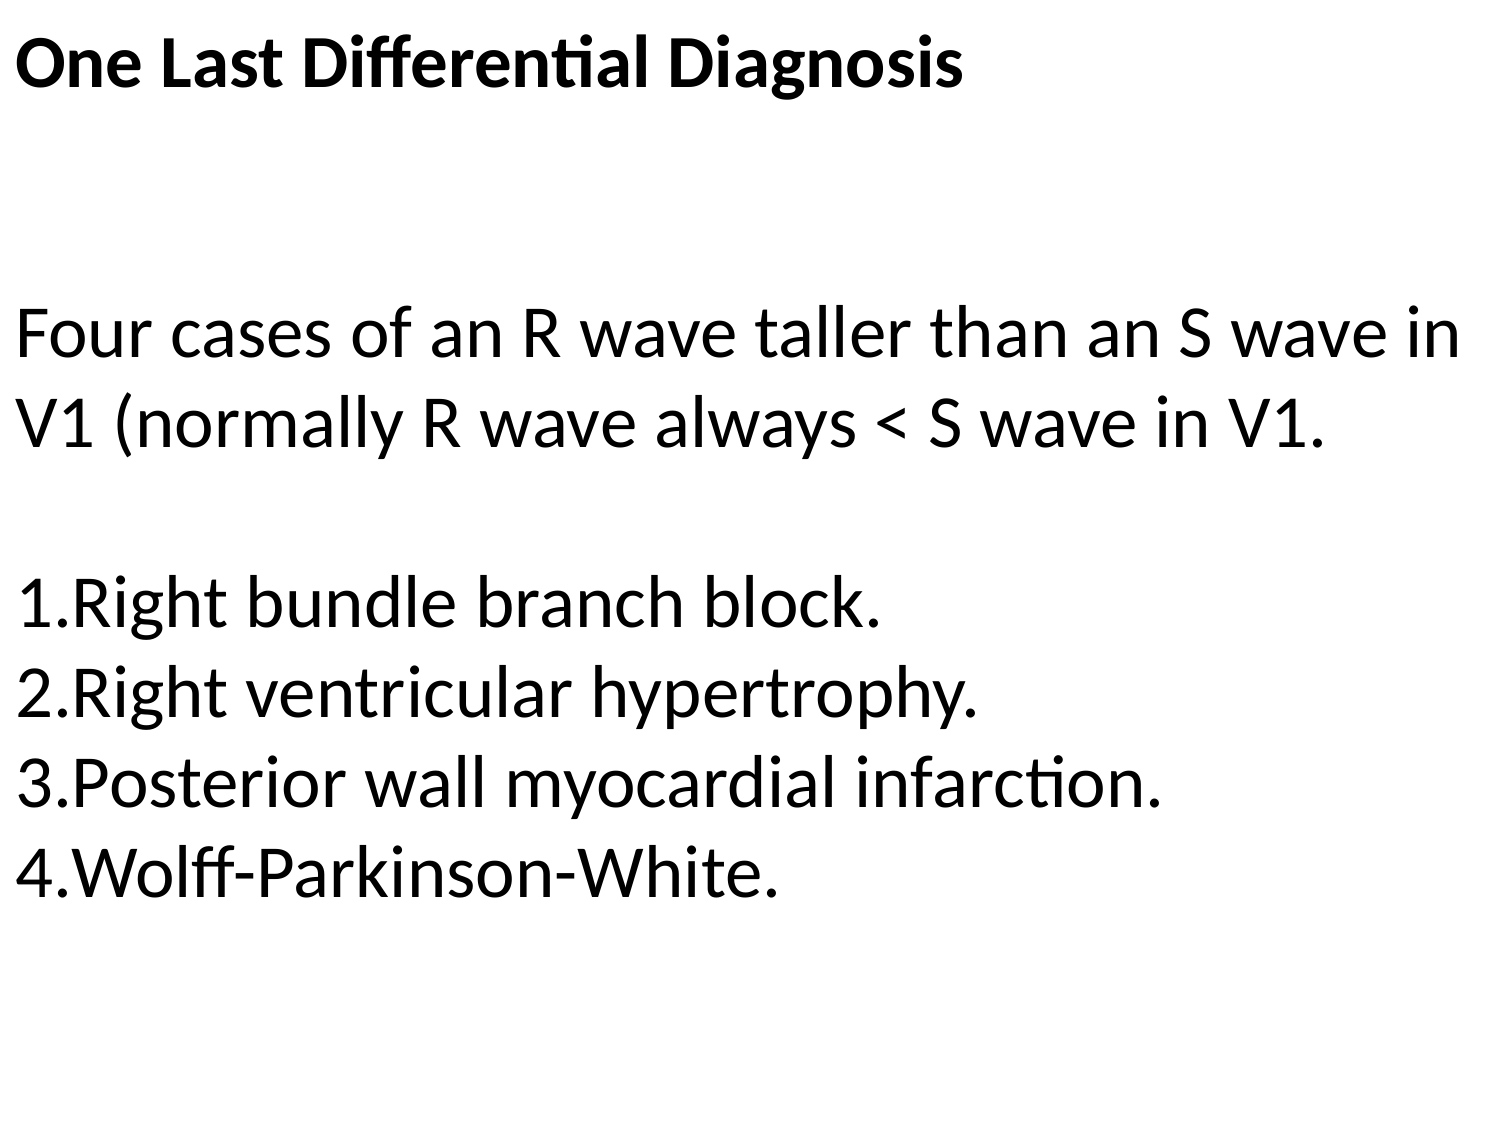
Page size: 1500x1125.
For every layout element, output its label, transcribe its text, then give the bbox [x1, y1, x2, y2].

text_box One Last Differential Diagnosis Four cases of an R wave taller than an S wave in V1 (normally R wave always < S wave in V1. Right bundle branch block. Right ventricular hypertrophy. Posterior wall myocardial infarction. Wolff-Parkinson-White. [0, 4, 1500, 1010]
